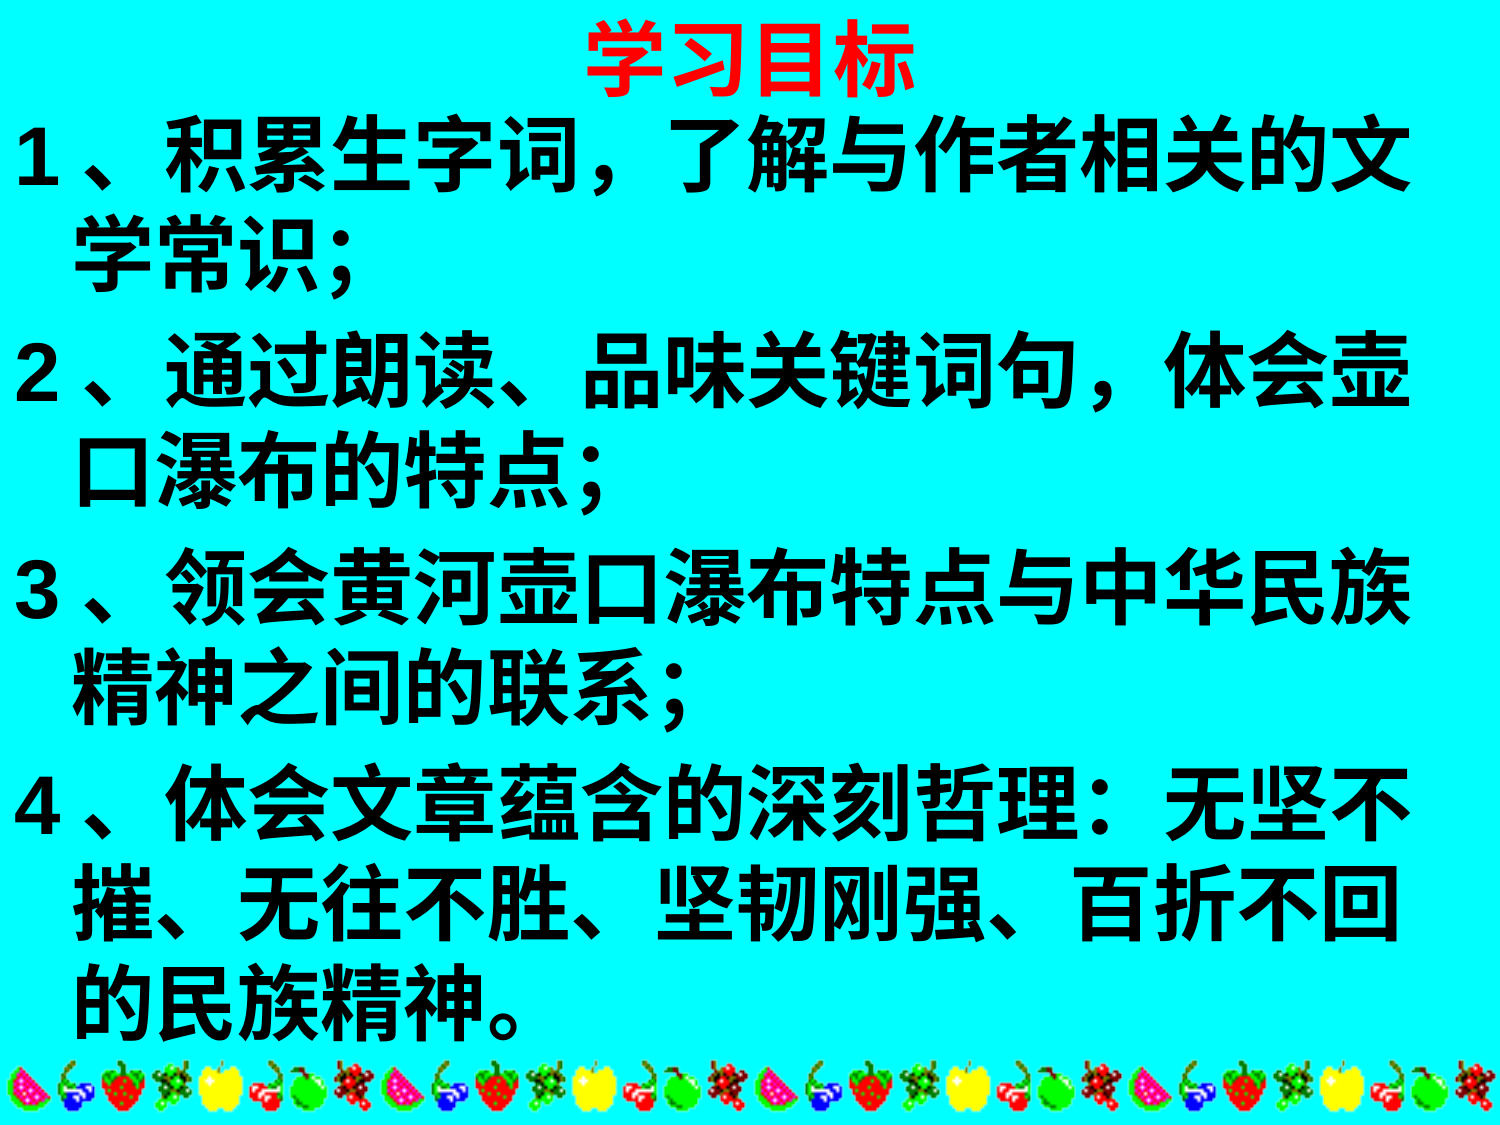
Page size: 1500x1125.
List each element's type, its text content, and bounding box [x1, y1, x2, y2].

picture [5, 1058, 1500, 1119]
list 1、积累生字词，了解与作者相关的文学常识； 2、通过朗读、品味关键词句，体会壶口瀑布的特点； 3、领会黄河壶口瀑布特点与中华民族精神之间的联系； 4、体会文章蕴含的深刻哲理：无坚不摧、无往不胜、坚韧刚强、百折不回的民族精神。 [0, 93, 1500, 1125]
title 学习目标 [74, 0, 1426, 93]
